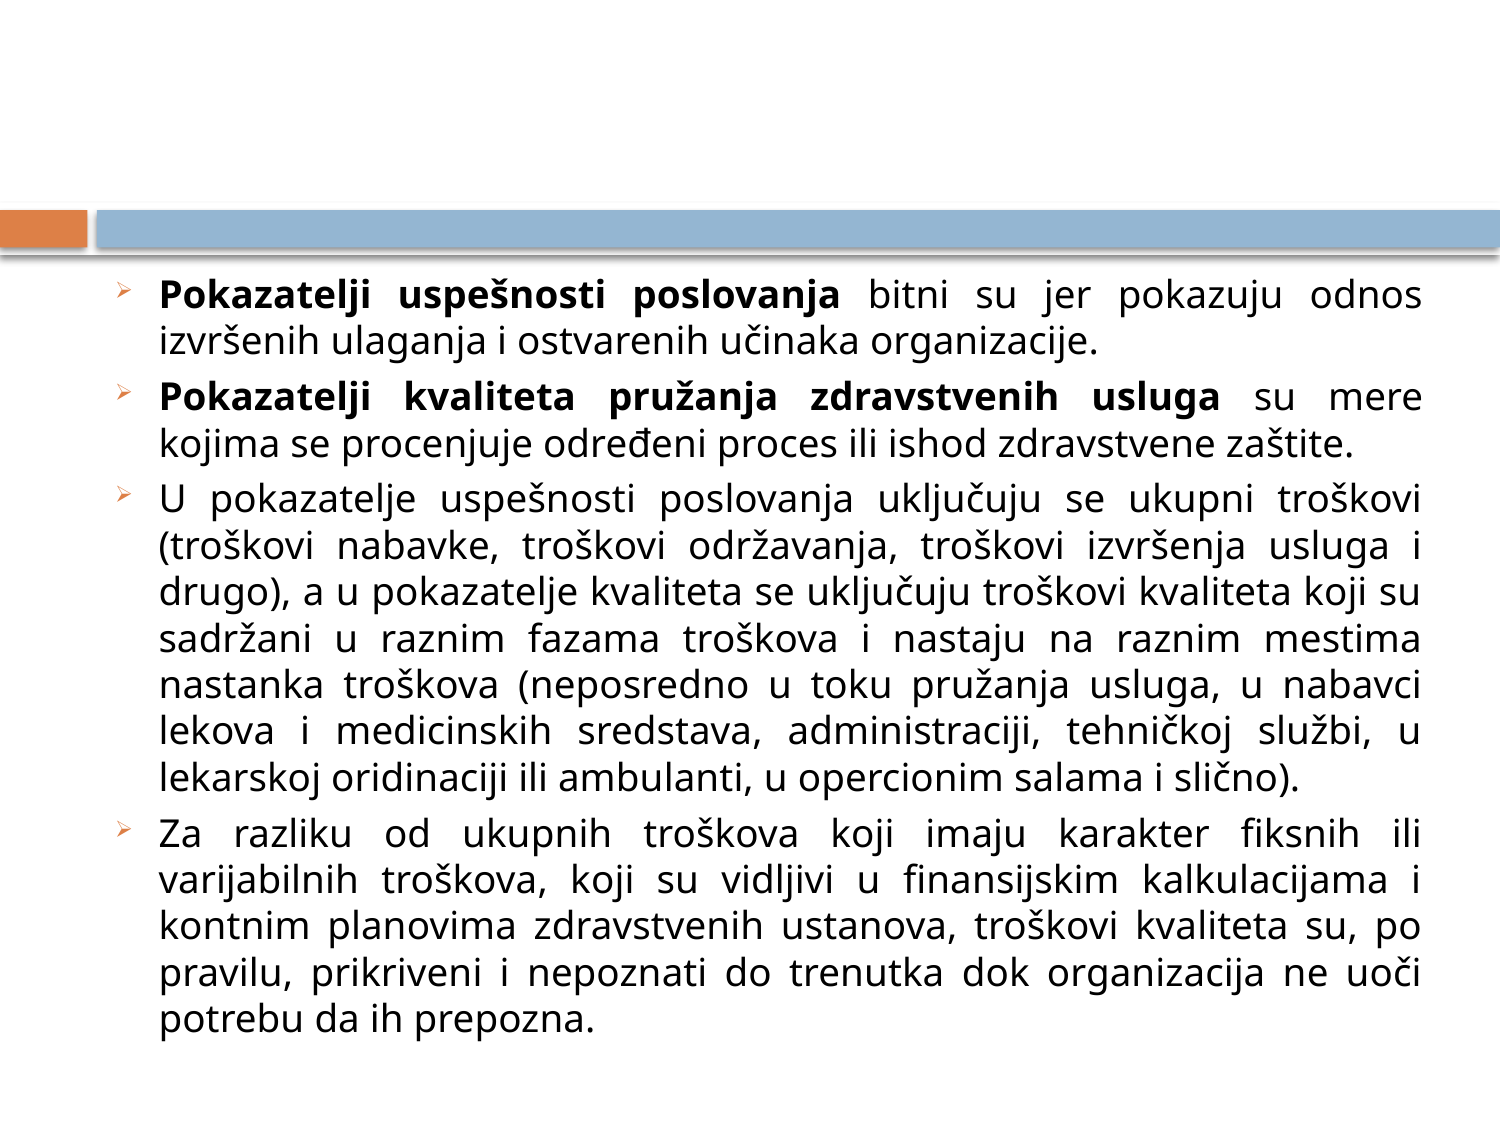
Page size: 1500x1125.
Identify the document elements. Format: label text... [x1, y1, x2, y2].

list Pokazatelji uspešnosti poslovanja bitni su jer pokazuju odnos izvršenih ulaganja i ostvarenih učinaka organizacije. Pokazatelji kvaliteta pružanja zdravstvenih usluga su mere kojima se procenjuje određeni proces ili ishod zdravstvene zaštite. U pokazatelje uspešnosti poslovanja uključuju se ukupni troškovi (troškovi nabavke, troškovi održavanja, troškovi izvršenja usluga i drugo), a u pokazatelje kvaliteta se uključuju troškovi kvaliteta koji su sadržani u raznim fazama troškova i nastaju na raznim mestima nastanka troškova (neposredno u toku pružanja usluga, u nabavci lekova i medicinskih sredstava, administraciji, tehničkoj službi, u lekarskoj oridinaciji ili ambulanti, u opercionim salama i slično). Za razliku od ukupnih troškova koji imaju karakter fiksnih ili varijabilnih troškova, koji su vidljivi u finansijskim kalkulacijama i kontnim planovima zdravstvenih ustanova, troškovi kvaliteta su, po pravilu, prikriveni i nepoznati do trenutka dok organizacija ne uoči potrebu da ih prepozna. [100, 262, 1438, 1063]
